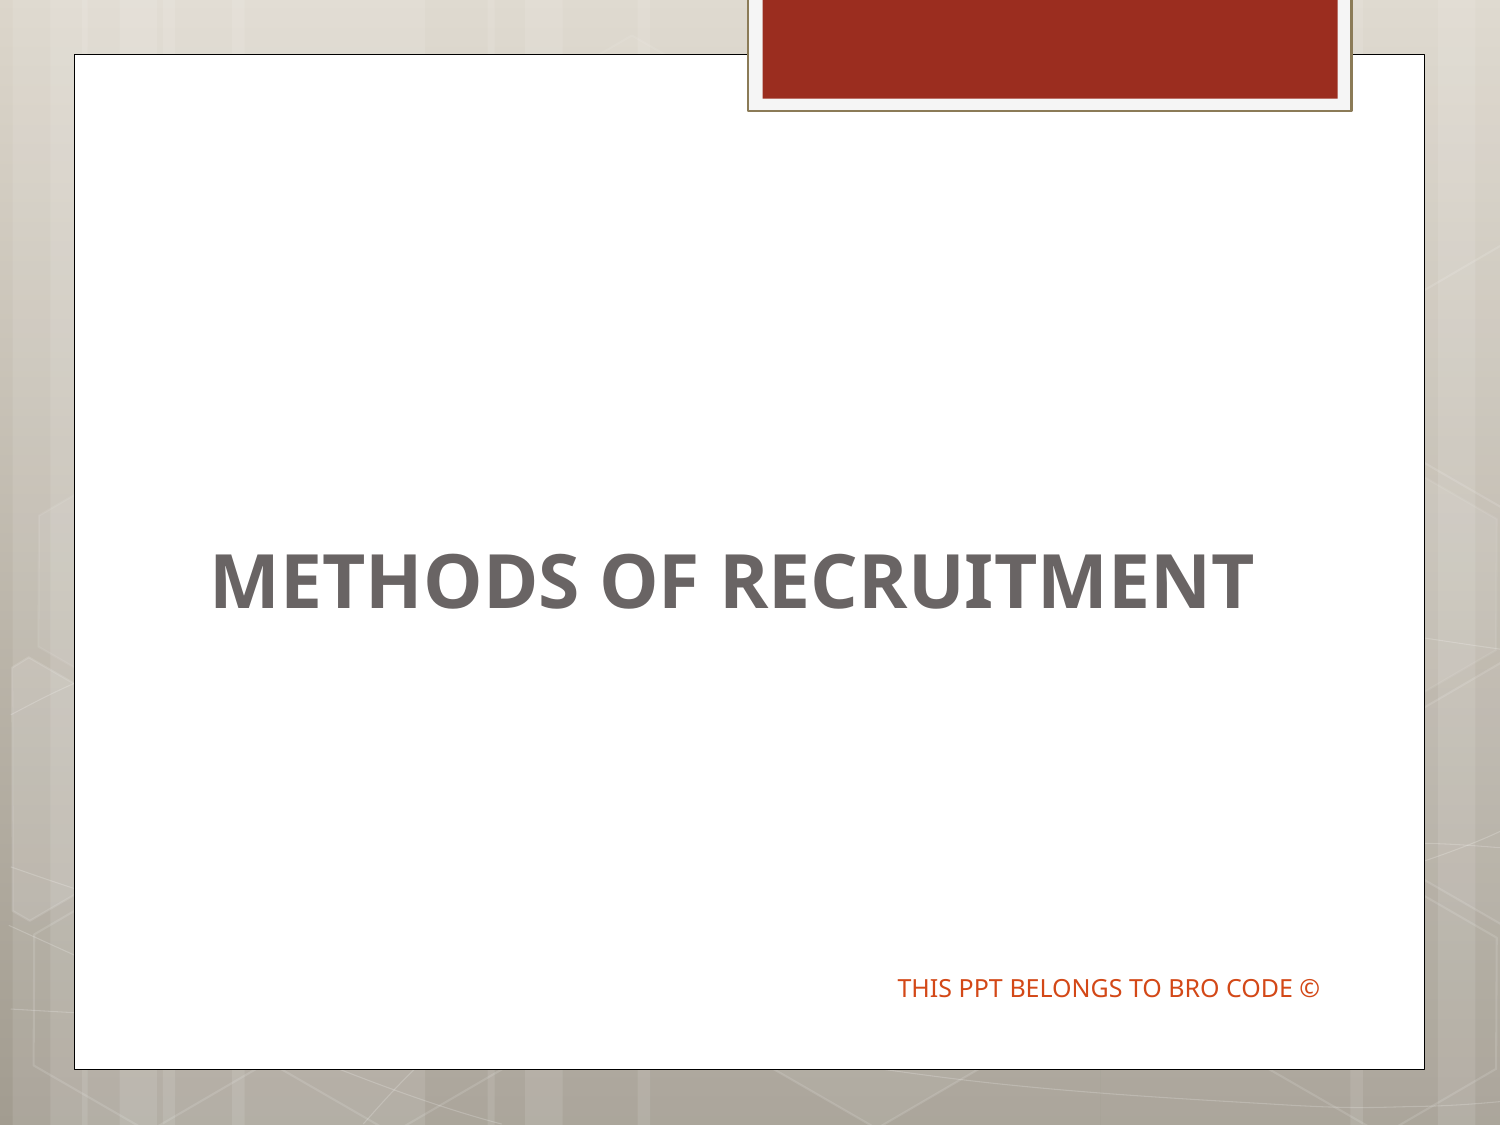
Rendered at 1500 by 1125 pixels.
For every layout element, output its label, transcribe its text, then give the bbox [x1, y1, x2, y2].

footer THIS PPT BELONGS TO BRO CODE © [761, 960, 1336, 1020]
list METHODS OF RECRUITMENT [171, 381, 1283, 957]
